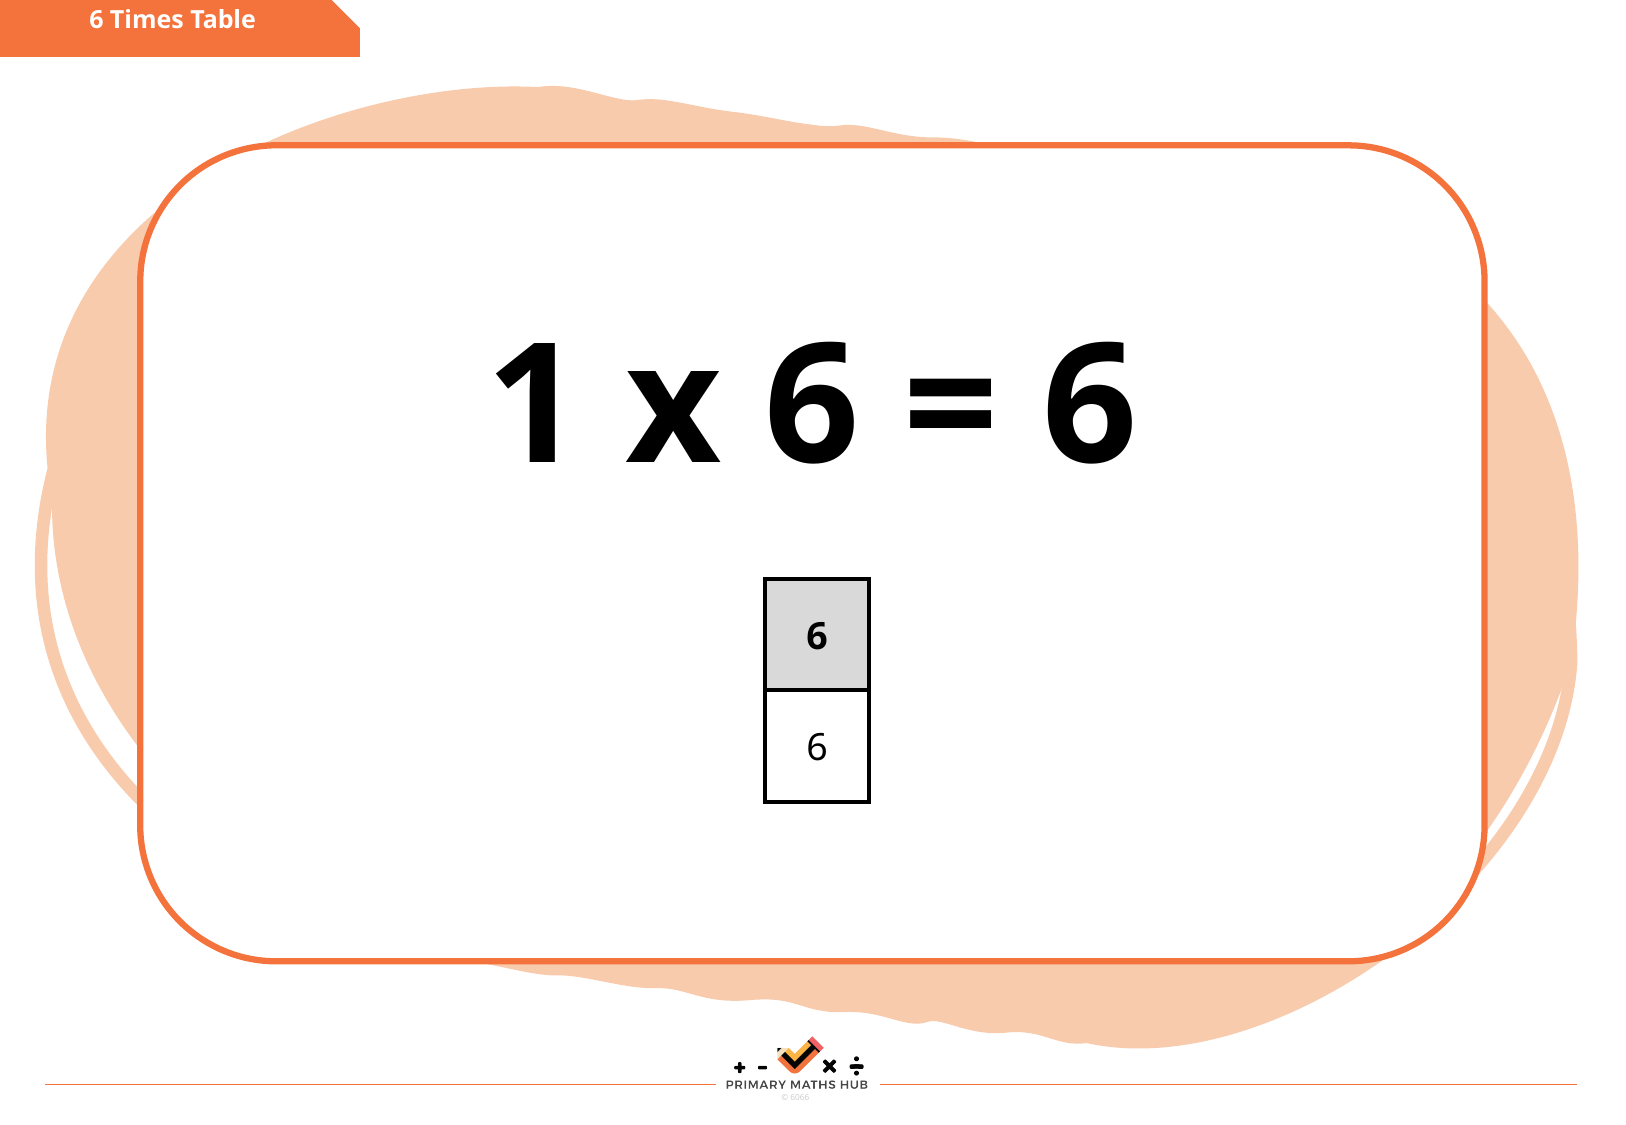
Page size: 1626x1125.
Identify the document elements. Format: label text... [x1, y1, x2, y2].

text_box [496, 961, 1373, 1044]
table_cell 6 [767, 692, 867, 800]
table_header 6 [767, 581, 867, 688]
text_box [139, 144, 1486, 963]
text_box 6 Times Table [0, 0, 361, 58]
text_box [39, 211, 158, 800]
picture [722, 1034, 872, 1094]
text_box [1481, 301, 1579, 864]
text_box [273, 91, 956, 144]
text_box 1 x 6 = 6 [140, 288, 1485, 503]
text_box © 6066 [720, 1084, 870, 1110]
